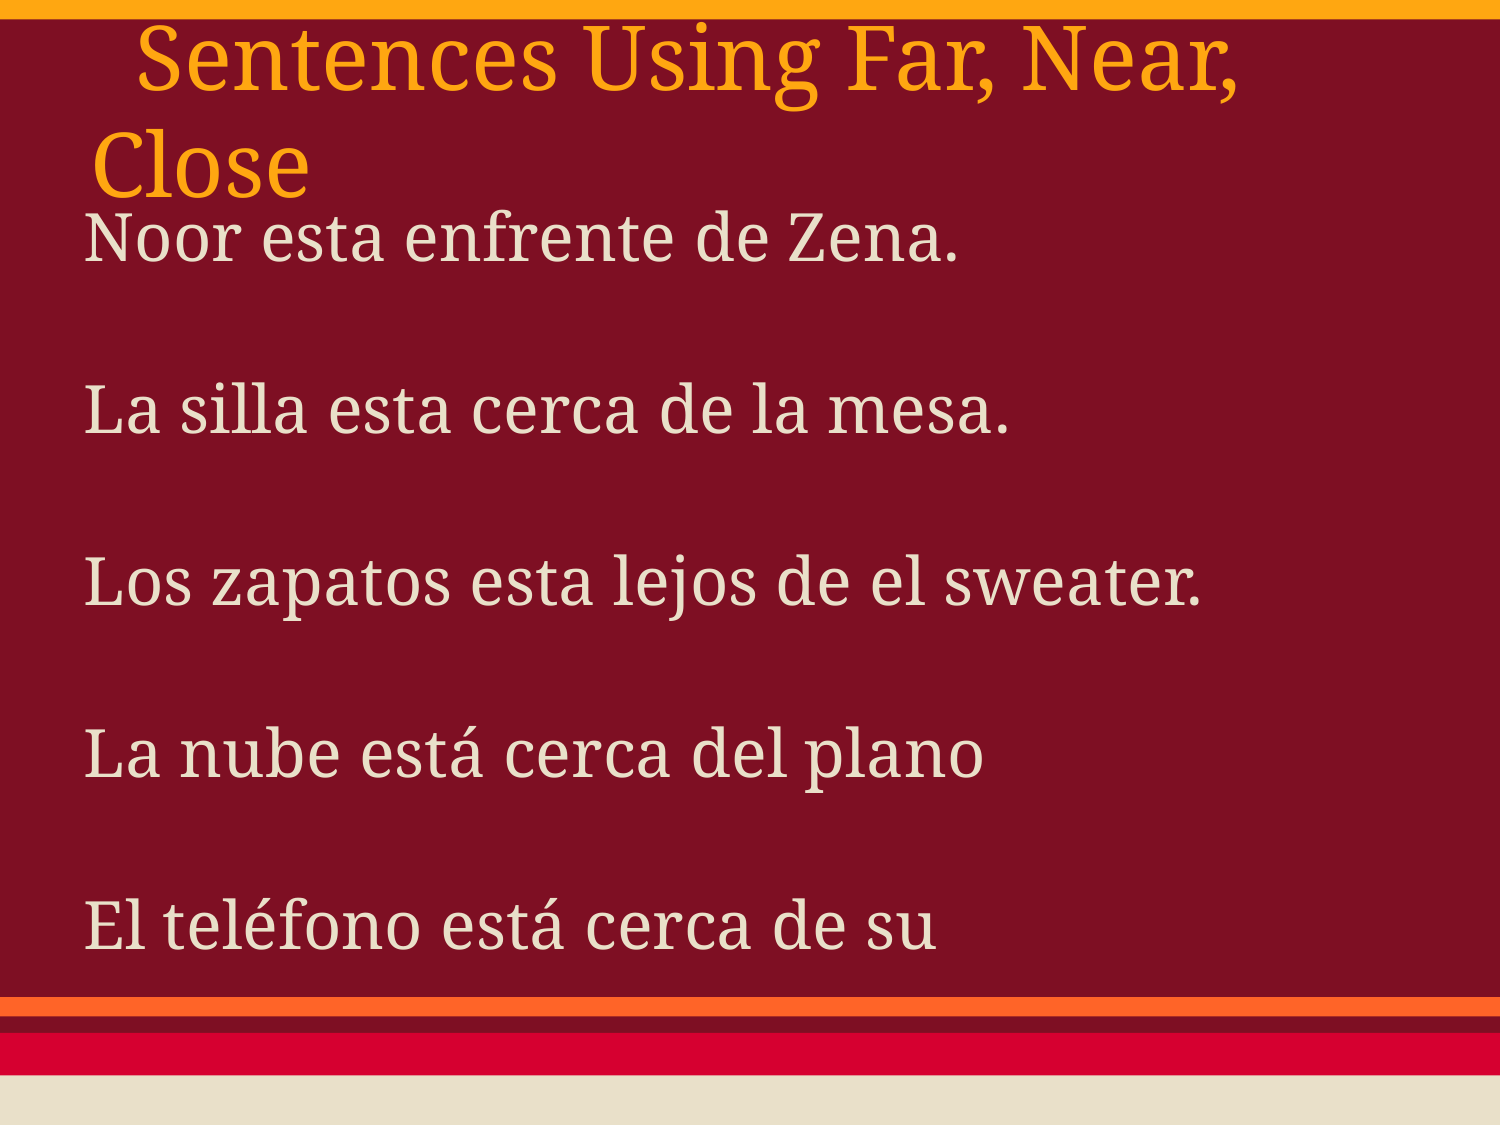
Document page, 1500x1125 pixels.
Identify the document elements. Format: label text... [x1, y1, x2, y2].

list Noor esta enfrente de Zena. La silla esta cerca de la mesa. Los zapatos esta lejos de el sweater. La nube está cerca del plano El teléfono está cerca de su [68, 167, 1432, 984]
title Sentences Using Far, Near, Close [75, 14, 1425, 167]
